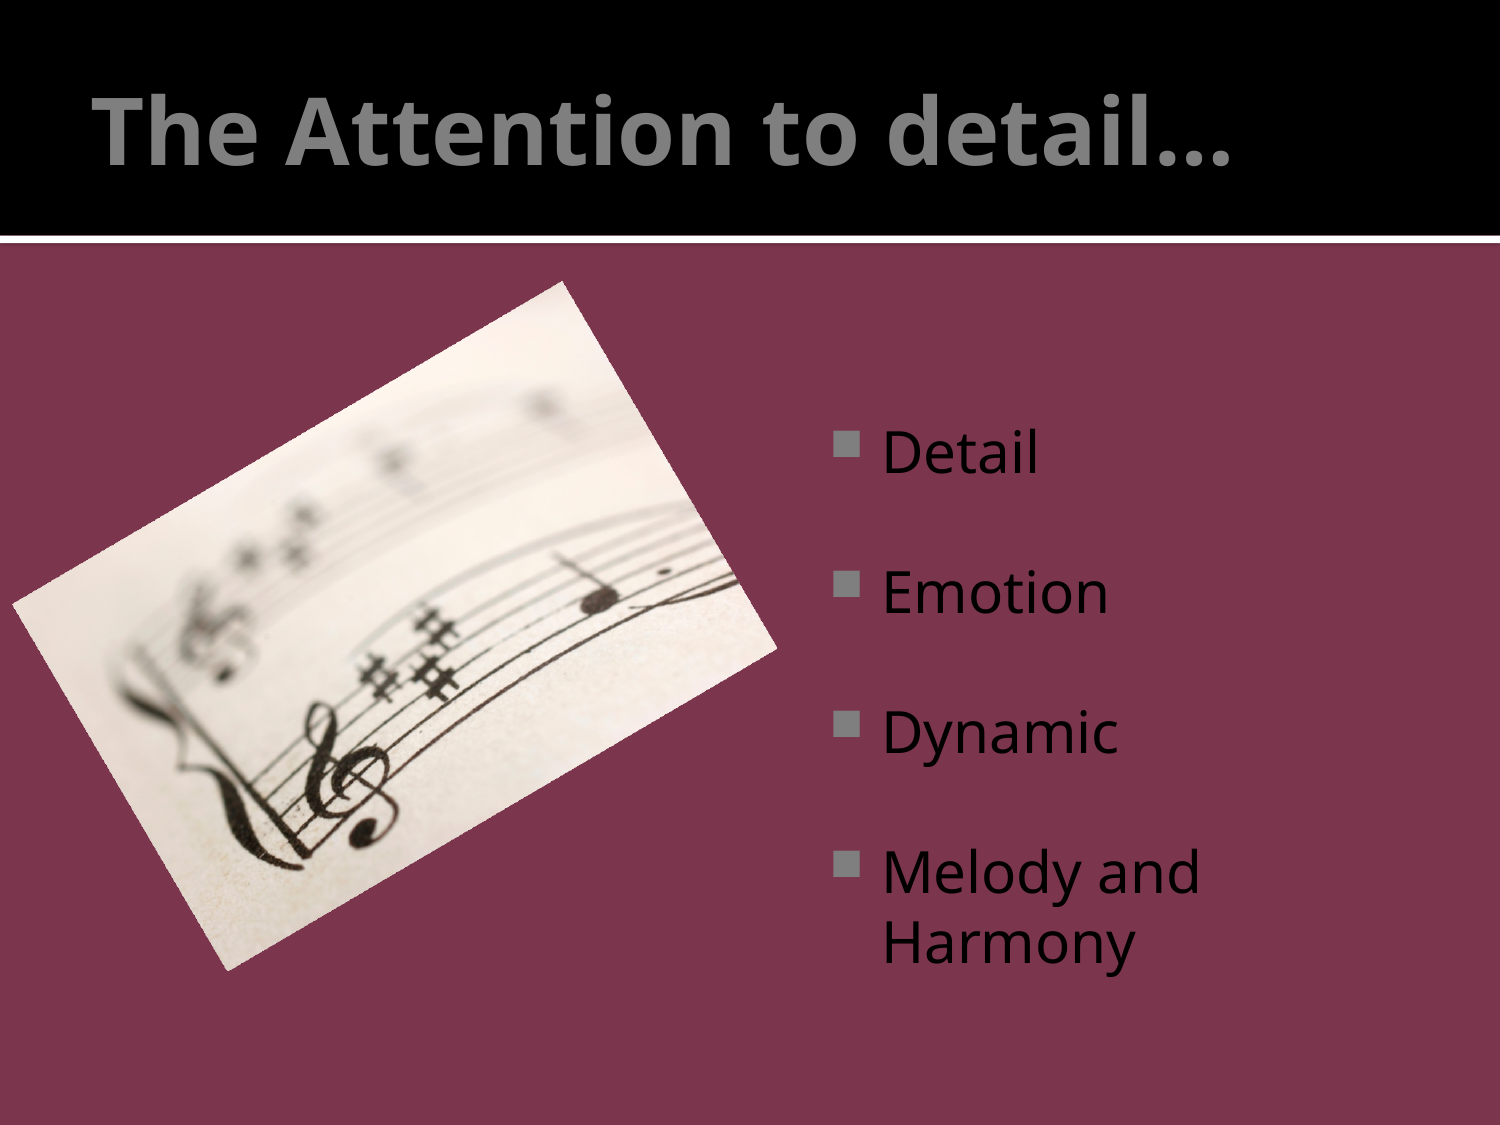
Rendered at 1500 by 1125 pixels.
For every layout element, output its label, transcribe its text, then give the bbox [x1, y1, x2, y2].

picture [13, 282, 777, 971]
list Detail Emotion Dynamic Melody and Harmony [800, 399, 1463, 971]
title The Attention to detail… [75, 24, 1425, 231]
